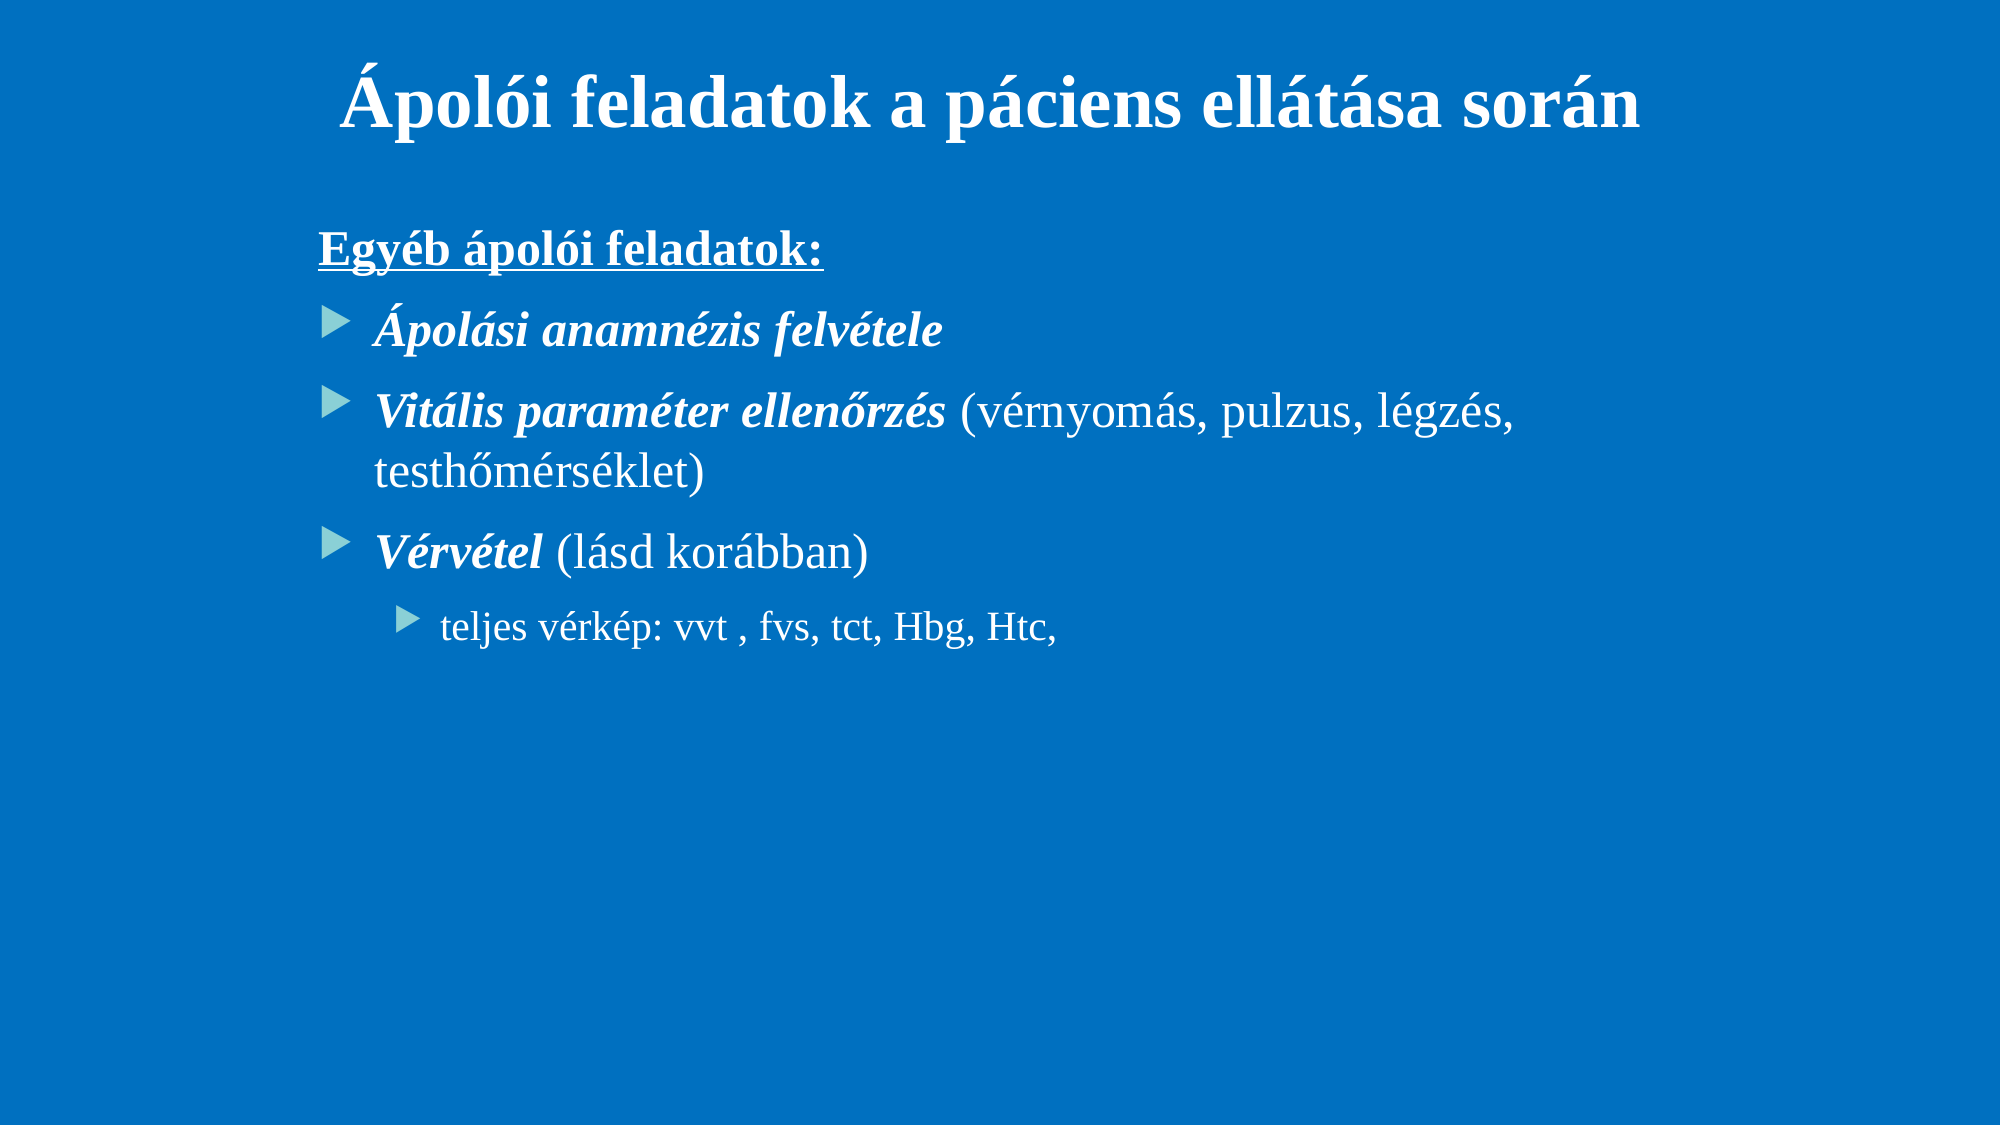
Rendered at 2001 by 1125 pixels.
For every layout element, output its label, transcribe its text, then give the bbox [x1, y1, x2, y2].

title Ápolói feladatok a páciens ellátása során [324, 45, 1675, 173]
list Egyéb ápolói feladatok: Ápolási anamnézis felvétele Vitális paraméter ellenőrzés (vérnyomás, pulzus, légzés, testhőmérséklet) Vérvétel (lásd korábban) teljes vérkép: vvt , fvs, tct, Hbg, Htc, [303, 208, 1711, 1022]
